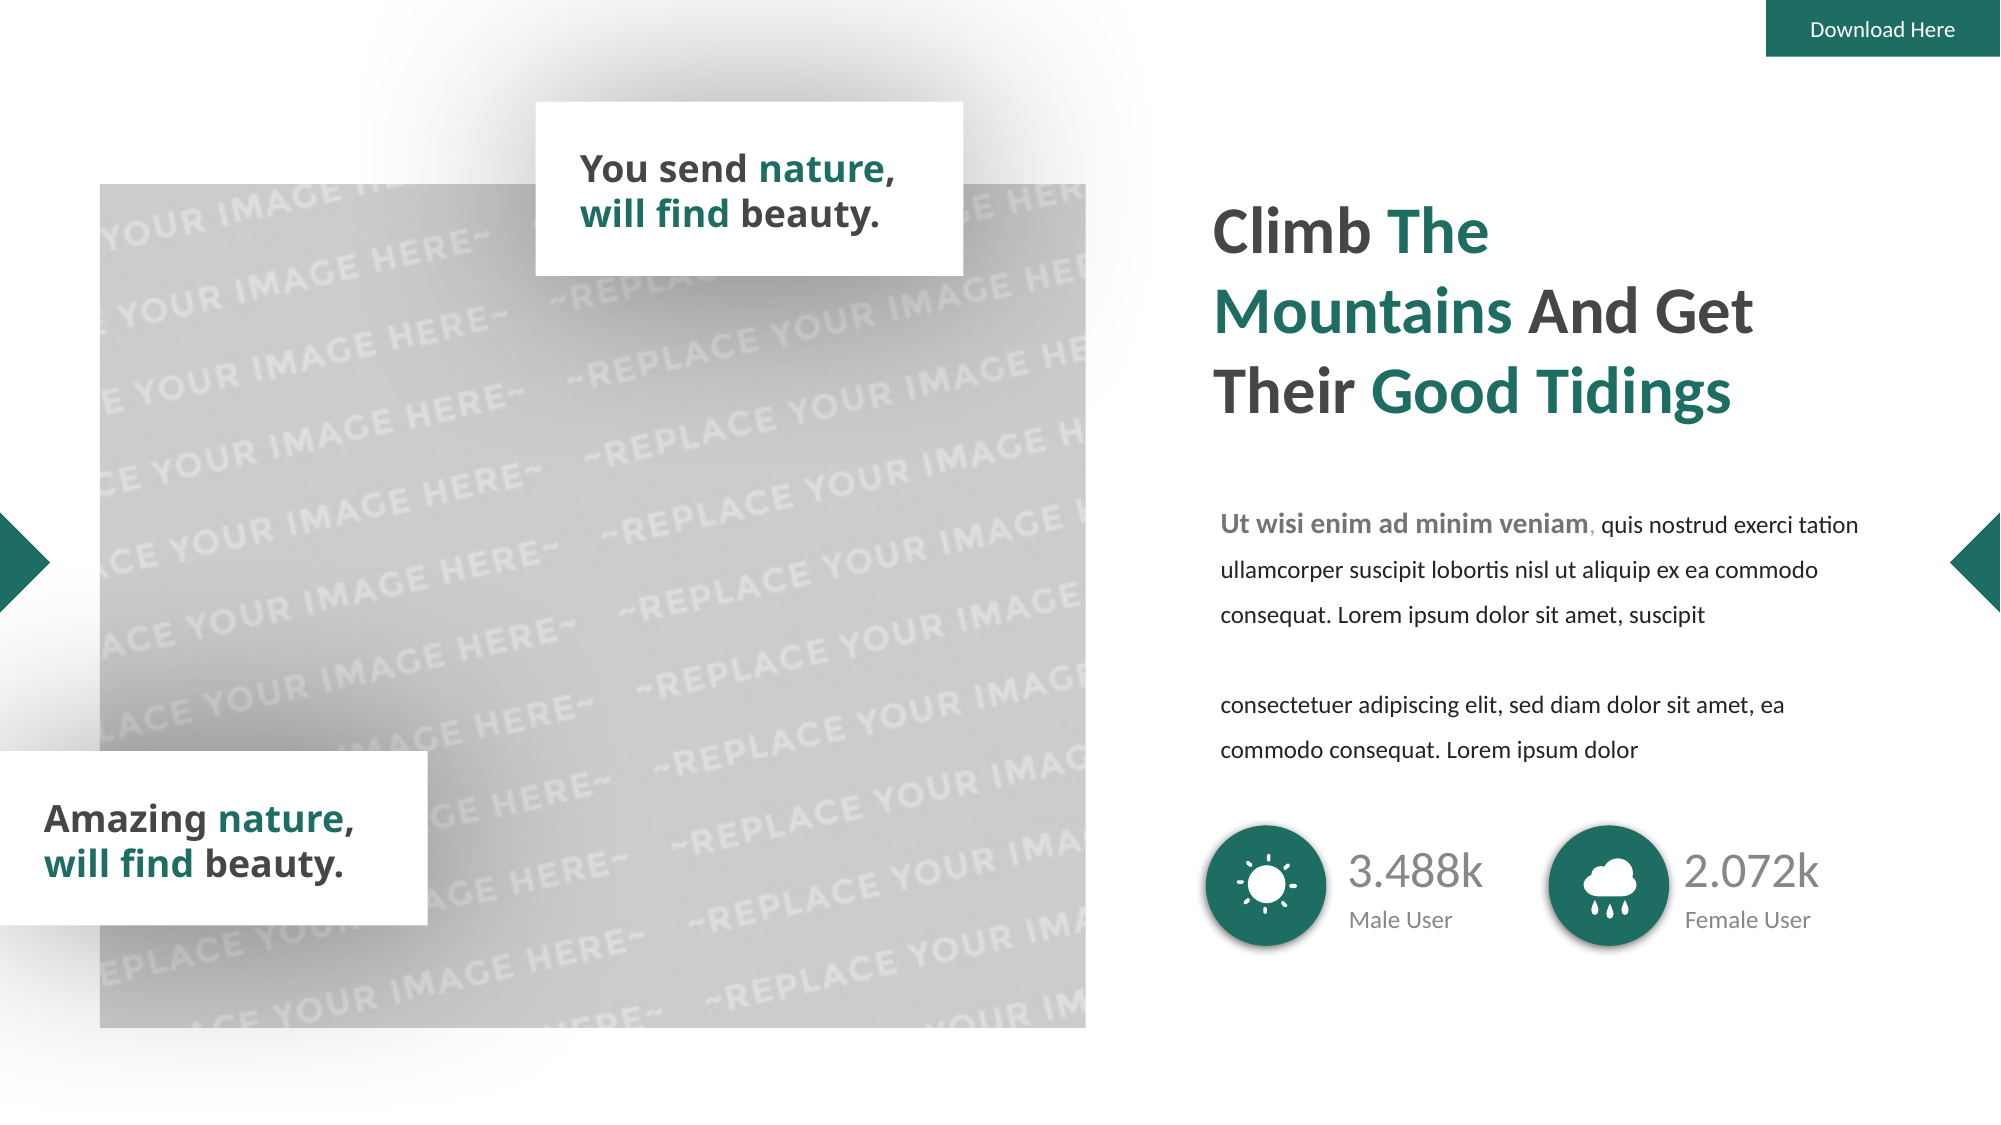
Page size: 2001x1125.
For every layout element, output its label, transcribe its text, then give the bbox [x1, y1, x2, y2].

text_box Male User [1348, 903, 1454, 934]
picture [99, 184, 1086, 1028]
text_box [1583, 858, 1637, 919]
text_box [0, 510, 52, 615]
text_box 3.488k [1332, 829, 1499, 905]
text_box [1548, 825, 1668, 946]
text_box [1236, 853, 1298, 915]
text_box Female User [1684, 903, 1812, 934]
text_box 2.072k [1668, 829, 1835, 905]
text_box Ut wisi enim ad minim veniam, quis nostrud exerci tation ullamcorper suscipit lobortis nisl ut aliquip ex ea commodo consequat. Lorem ipsum dolor sit amet, suscipit consectetuer adipiscing elit, sed diam dolor sit amet, ea commodo consequat. Lorem ipsum dolor [1205, 479, 1881, 771]
text_box [1948, 510, 2000, 615]
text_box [0, 751, 428, 926]
text_box [1205, 825, 1327, 946]
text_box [535, 101, 964, 276]
text_box Climb The Mountains And Get Their Good Tidings [1199, 179, 1787, 434]
text_box Download Here [1765, 0, 2000, 58]
